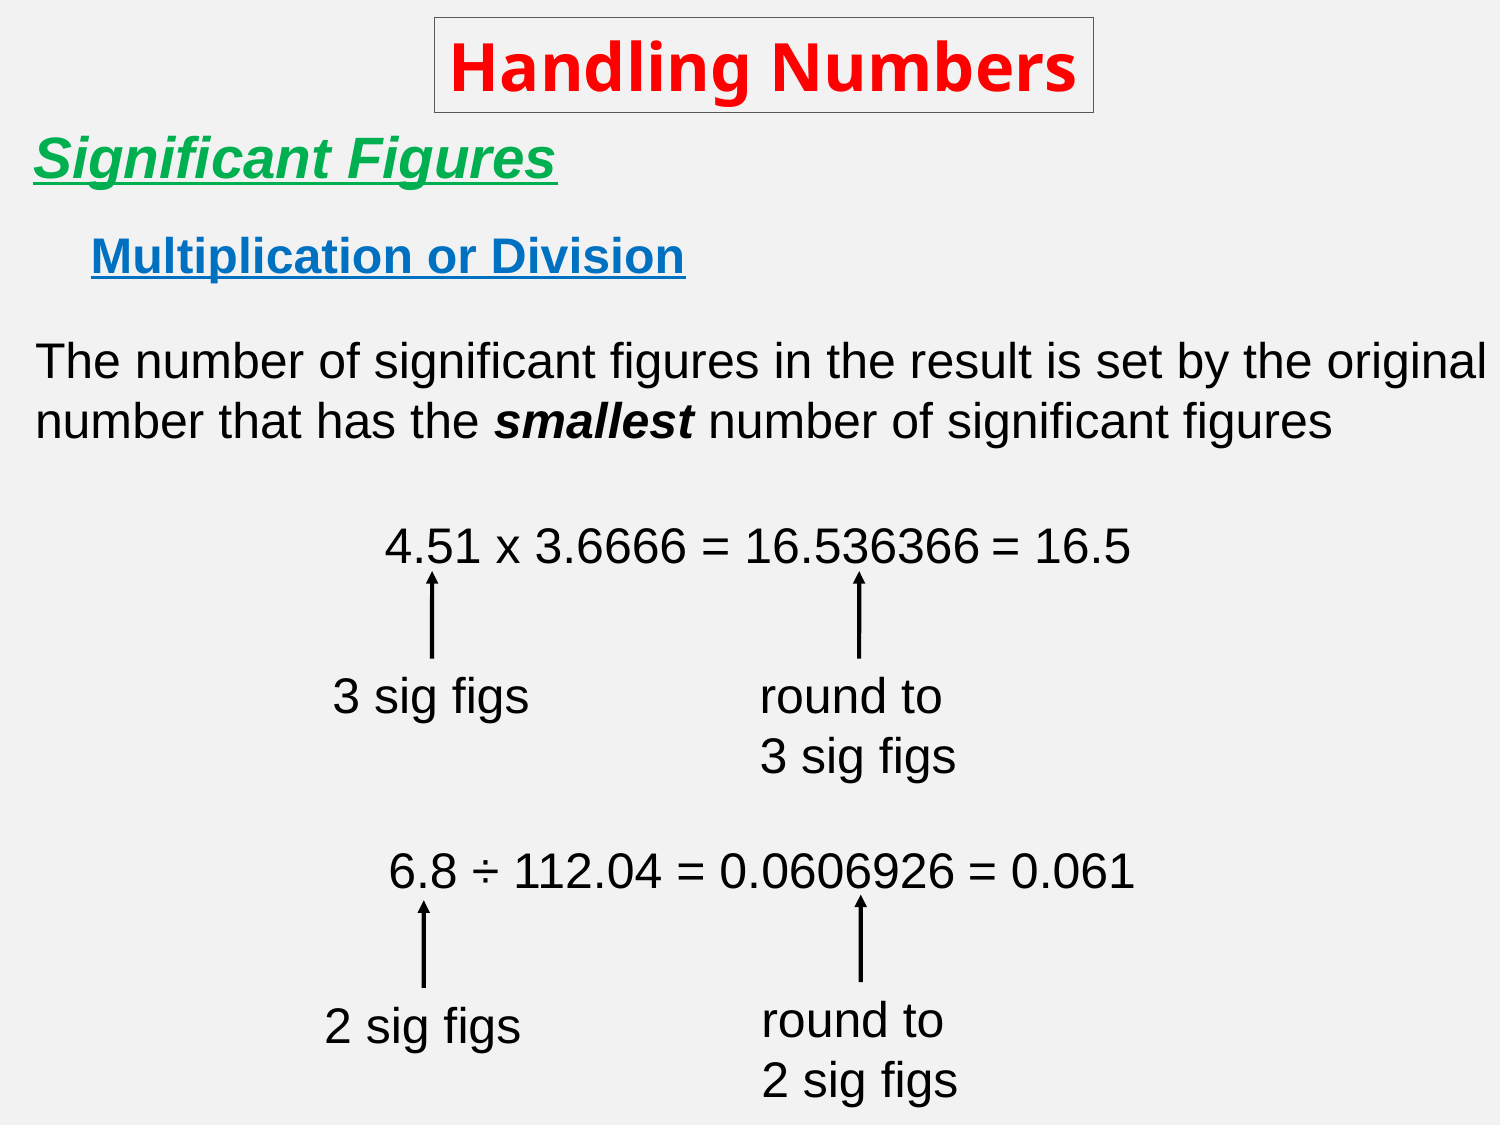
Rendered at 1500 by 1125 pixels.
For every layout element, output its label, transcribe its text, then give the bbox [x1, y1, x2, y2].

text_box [309, 900, 537, 1061]
text_box The number of significant figures in the result is set by the original number that has the smallest number of significant figures [20, 321, 1500, 456]
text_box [744, 571, 973, 792]
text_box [746, 894, 974, 1115]
text_box Multiplication or Division [75, 215, 701, 291]
text_box = 16.5 [976, 506, 1147, 582]
text_box Significant Figures [18, 113, 574, 198]
text_box 4.51 x 3.6666 = 16.536366 [369, 506, 976, 582]
text_box = 0.061 [953, 831, 1152, 907]
text_box Handling Numbers [434, 17, 1094, 113]
text_box 6.8 ÷ 112.04 = 0.0606926 [373, 831, 953, 907]
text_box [317, 571, 545, 732]
